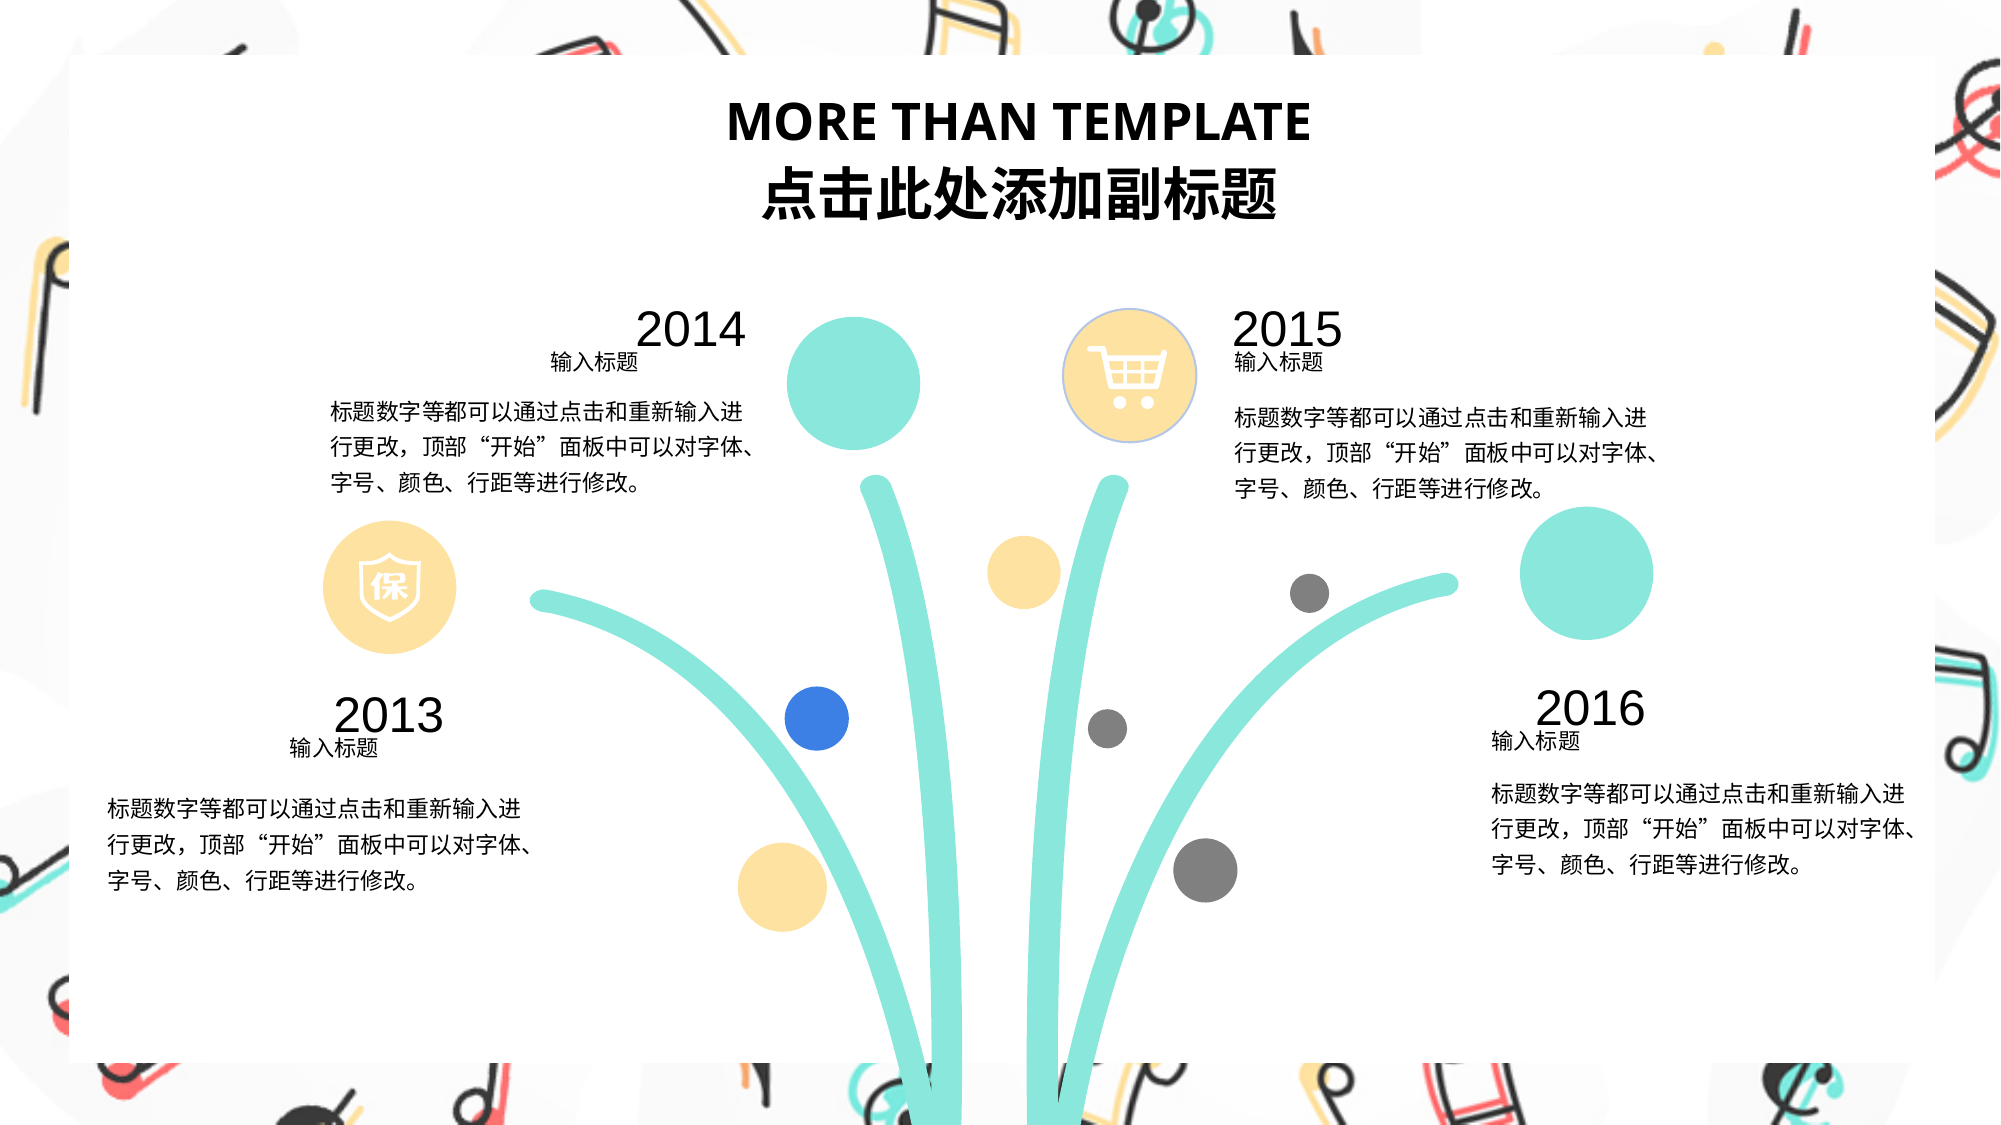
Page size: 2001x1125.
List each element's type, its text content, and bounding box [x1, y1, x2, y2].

picture [0, 0, 2001, 1125]
text_box MORE THAN TEMPLATE 点击此处添加副标题 [688, 75, 1350, 235]
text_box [1062, 308, 1197, 443]
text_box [275, 674, 505, 769]
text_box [535, 289, 774, 384]
text_box 标题数字等都可以通过点击和重新输入进行更改，顶部“开始”面板中可以对字体、字号、颜色、行距等进行修改。 [92, 779, 528, 902]
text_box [1216, 289, 1459, 384]
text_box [786, 316, 921, 451]
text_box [1476, 668, 1707, 763]
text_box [322, 520, 457, 654]
text_box 标题数字等都可以通过点击和重新输入进行更改，顶部“开始”面板中可以对字体、字号、颜色、行距等进行修改。 [1476, 763, 1927, 886]
text_box 标题数字等都可以通过点击和重新输入进行更改，顶部“开始”面板中可以对字体、字号、颜色、行距等进行修改。 [1219, 387, 1670, 510]
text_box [1519, 506, 1654, 640]
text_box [528, 473, 1460, 1125]
text_box 标题数字等都可以通过点击和重新输入进行更改，顶部“开始”面板中可以对字体、字号、颜色、行距等进行修改。 [315, 381, 765, 504]
